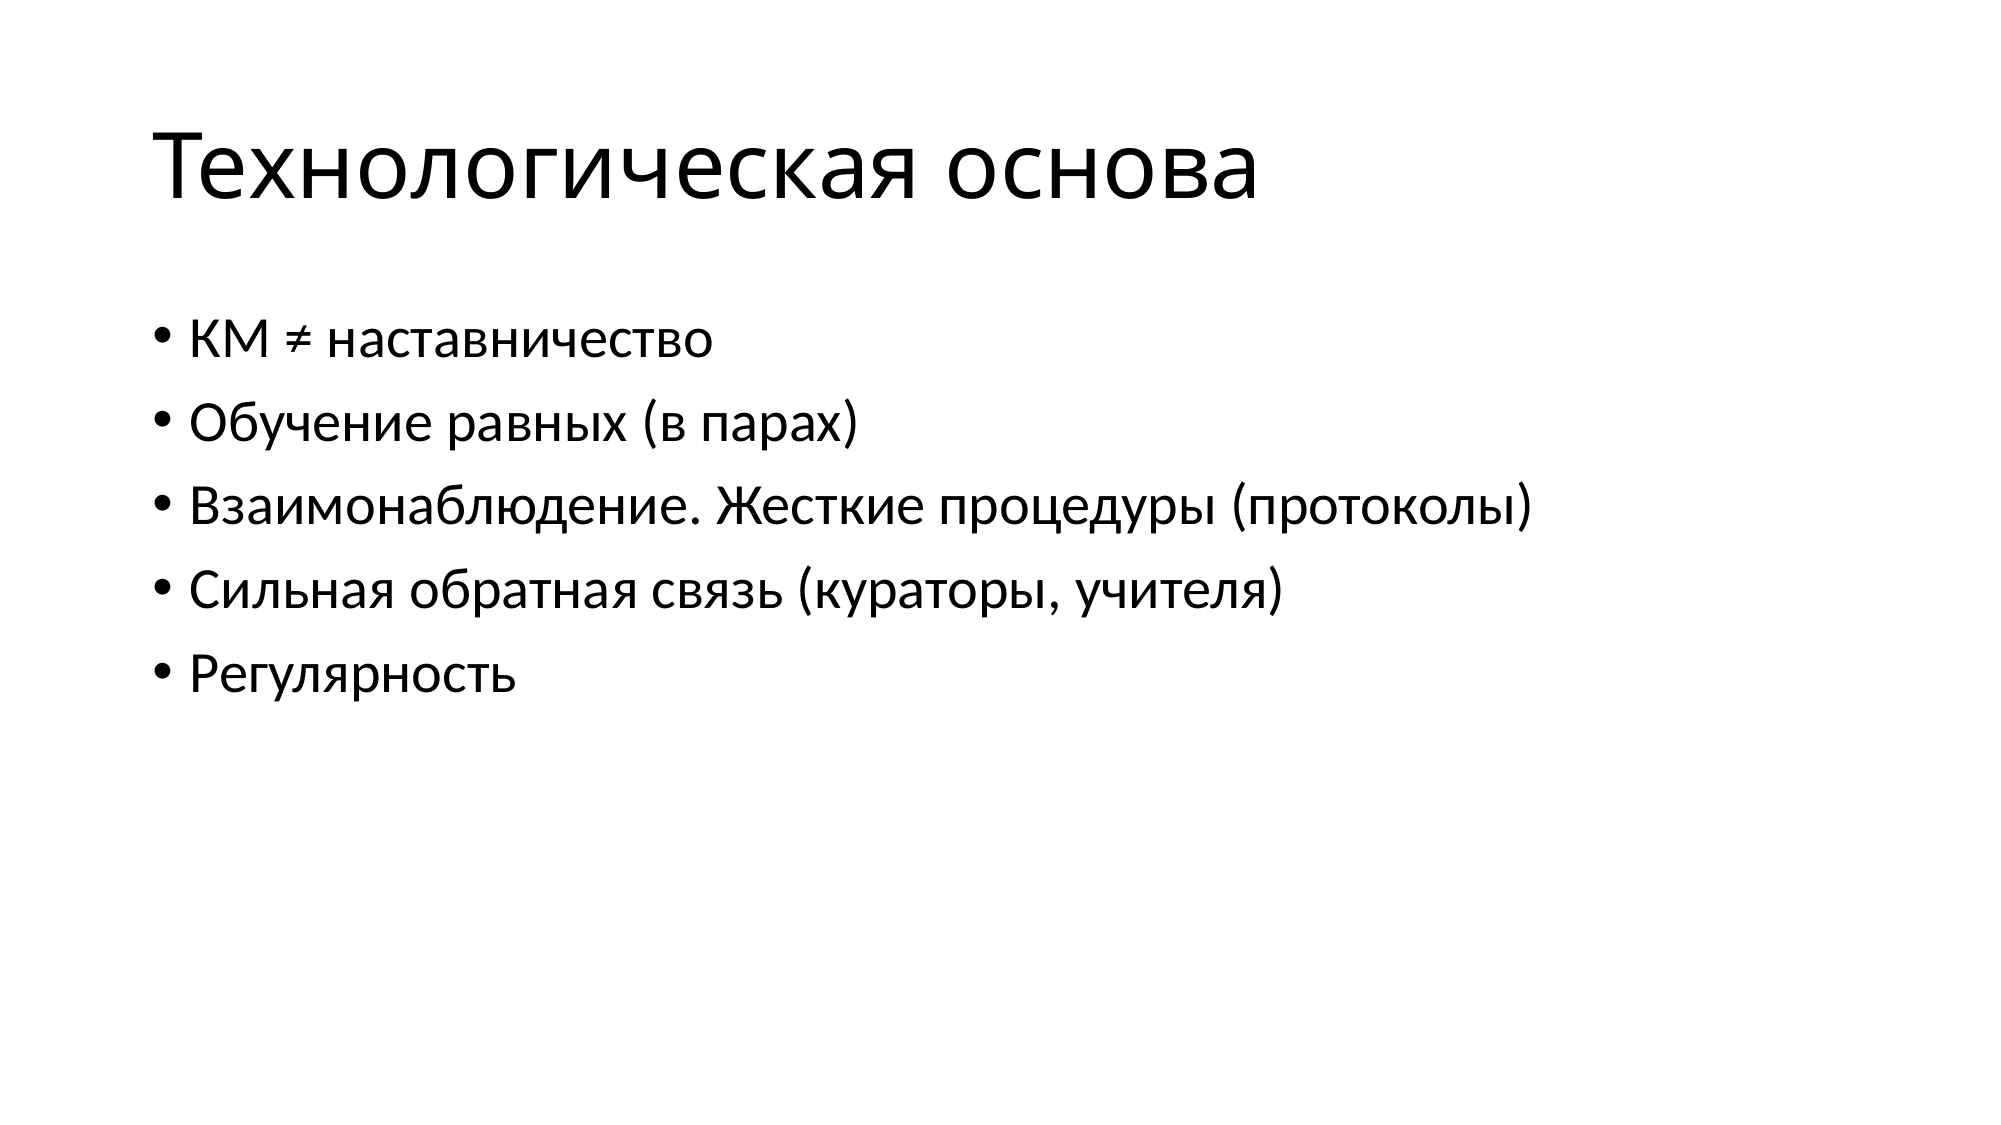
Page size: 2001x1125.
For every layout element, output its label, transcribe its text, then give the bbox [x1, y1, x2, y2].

title Технологическая основа [137, 59, 1863, 278]
list КМ ≠ наставничество Обучение равных (в парах) Взаимонаблюдение. Жесткие процедуры (протоколы) Сильная обратная связь (кураторы, учителя) Регулярность [137, 299, 1863, 1014]
